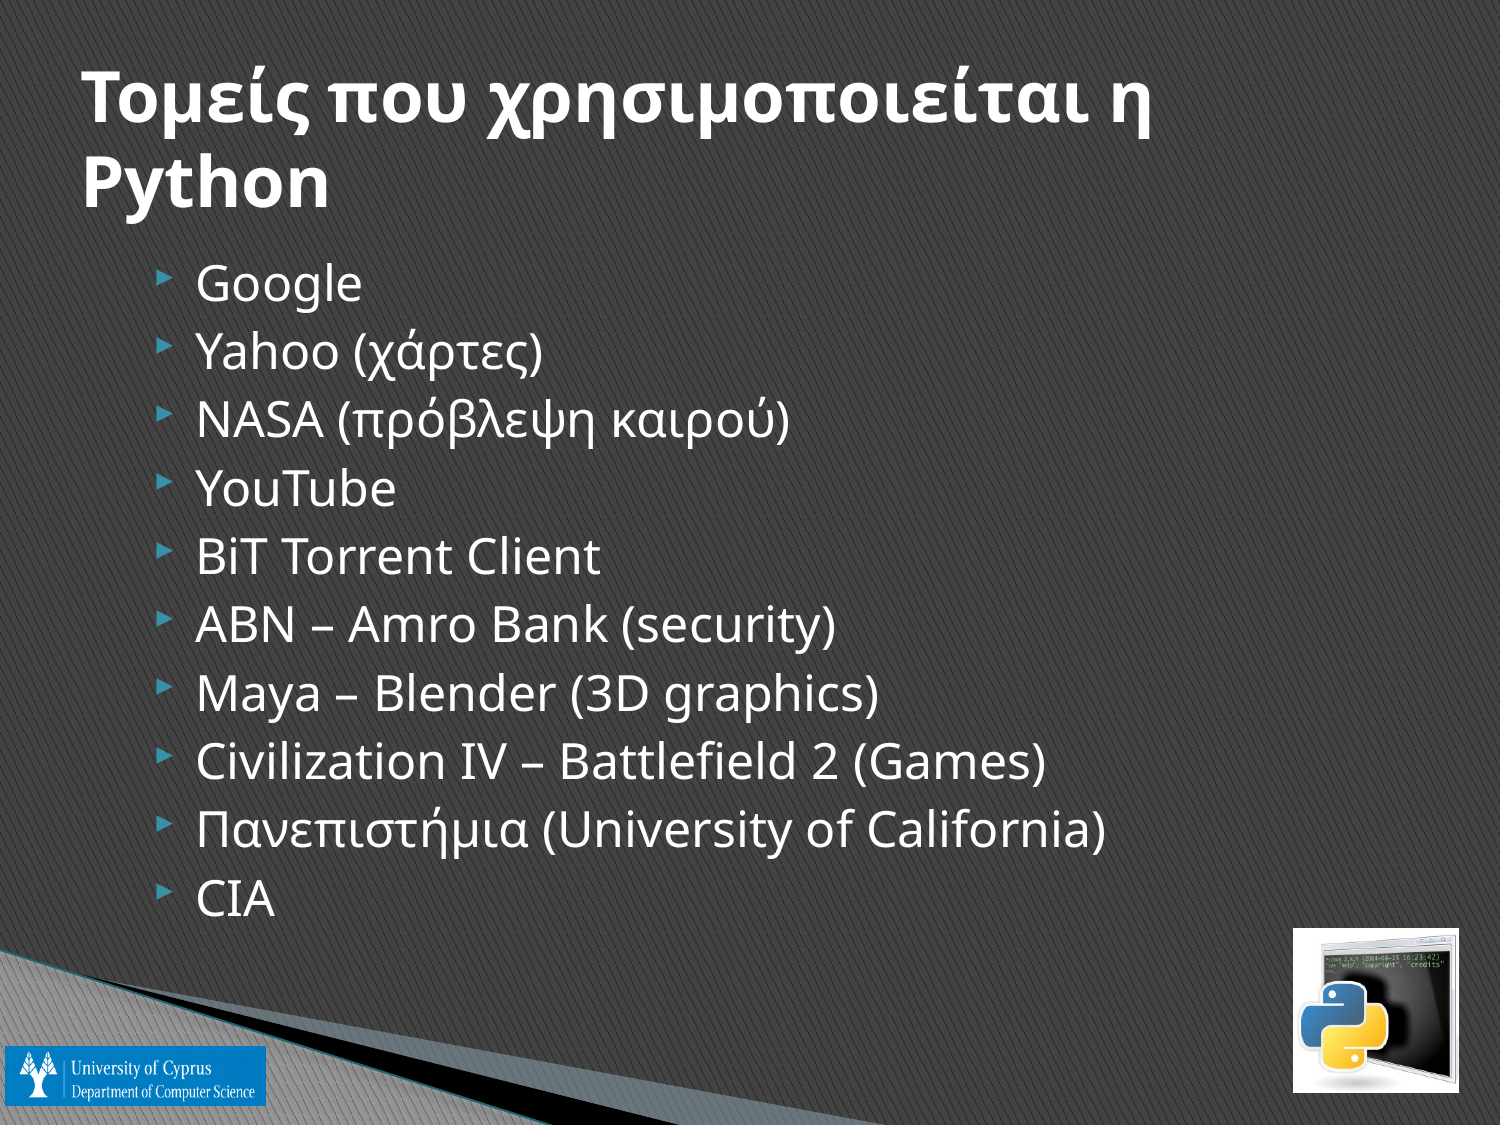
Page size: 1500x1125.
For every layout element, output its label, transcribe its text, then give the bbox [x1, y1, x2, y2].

title Τομείς που χρησιμοποιείται η Python [64, 42, 1436, 231]
list Google Yahoo (χάρτες) NASA (πρόβλεψη καιρού) YouTube BiT Torrent Client ABN – Amro Bank (security) Maya – Blender (3D graphics) Civilization IV – Battlefield 2 (Games) Πανεπιστήμια (University of California) CIA [120, 243, 1471, 987]
picture [5, 1046, 266, 1107]
picture [1293, 928, 1459, 1093]
